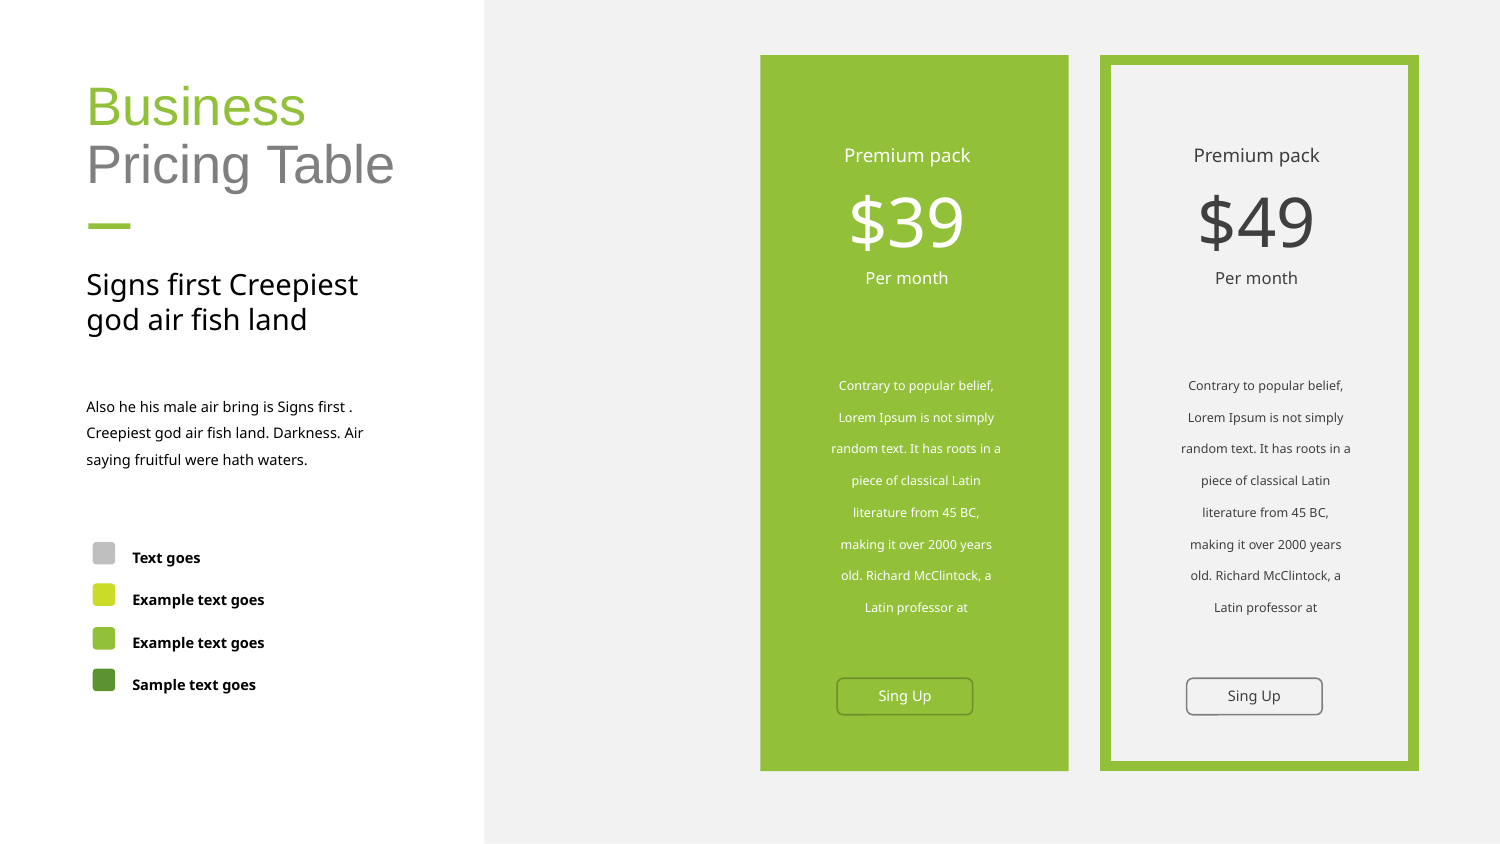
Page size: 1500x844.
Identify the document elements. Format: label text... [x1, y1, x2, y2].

text_box [88, 223, 131, 229]
text_box Signs first Creepiest god air fish land [75, 261, 377, 341]
text_box Business Pricing Table [75, 72, 457, 194]
text_box [484, 0, 1500, 844]
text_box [822, 137, 992, 293]
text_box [1172, 137, 1342, 293]
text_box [760, 54, 1414, 772]
text_box Also he his male air bring is Signs first . Creepiest god air fish land. Darkness. Air saying fruitful were hath waters. [75, 383, 377, 472]
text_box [92, 538, 303, 696]
